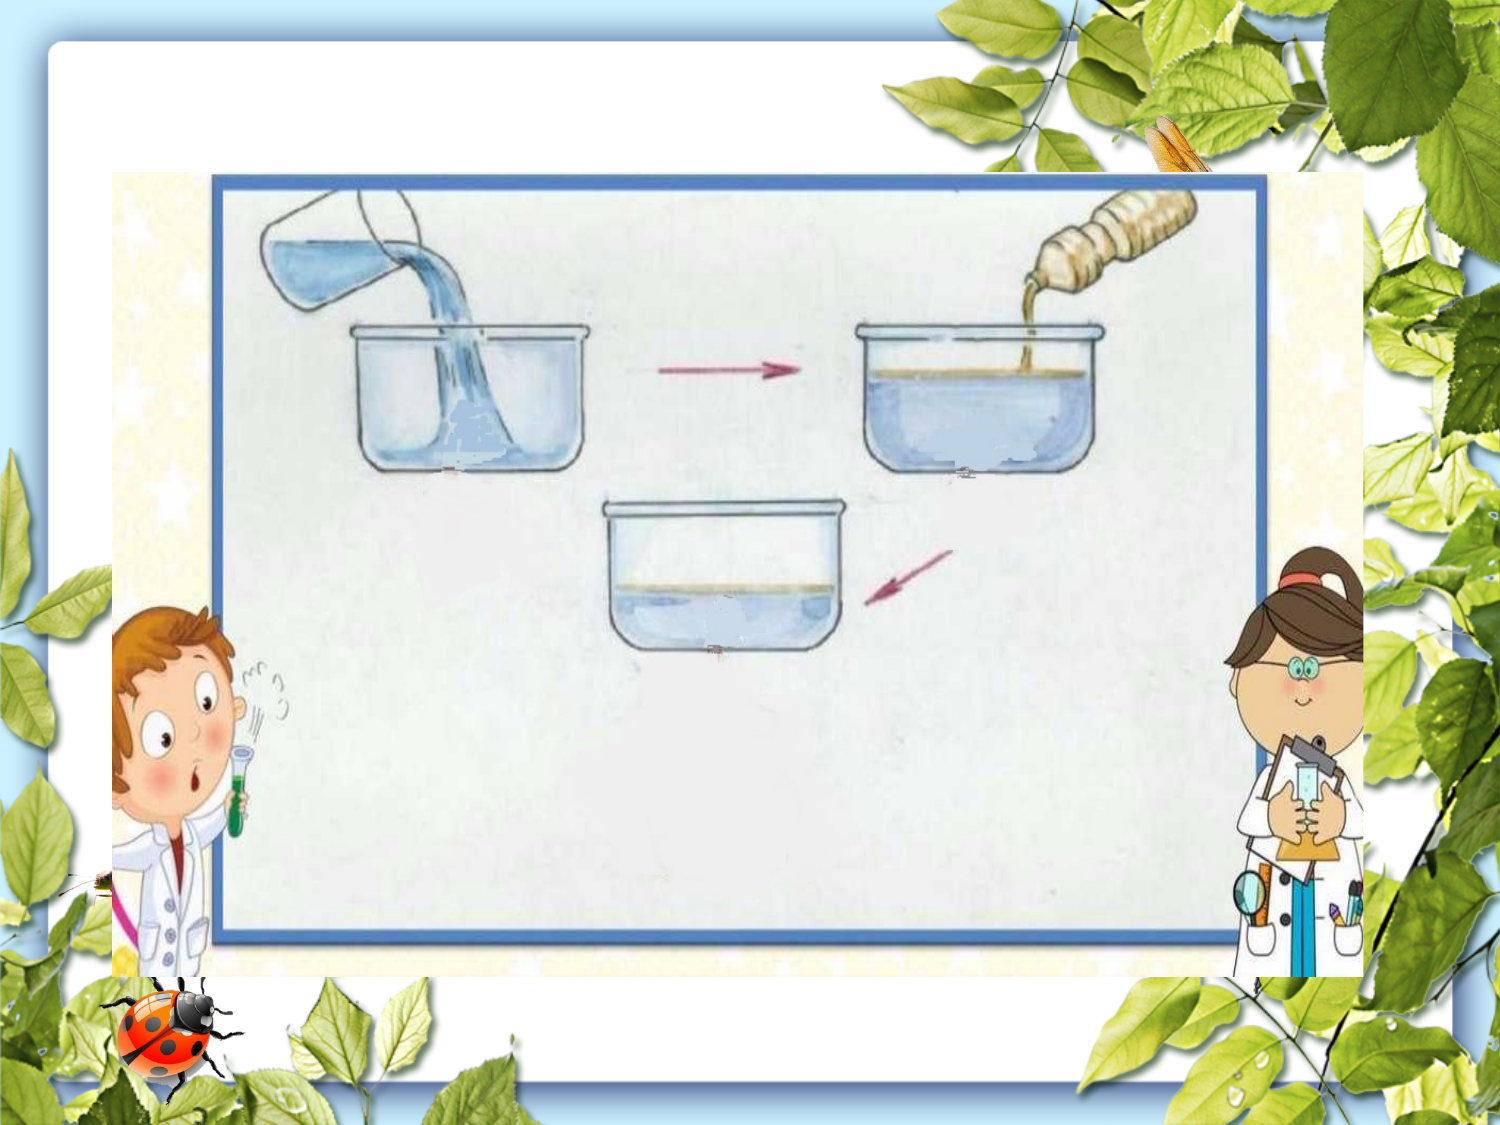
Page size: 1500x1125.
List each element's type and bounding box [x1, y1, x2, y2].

picture [0, 0, 1500, 1125]
text_box [112, 78, 1388, 634]
